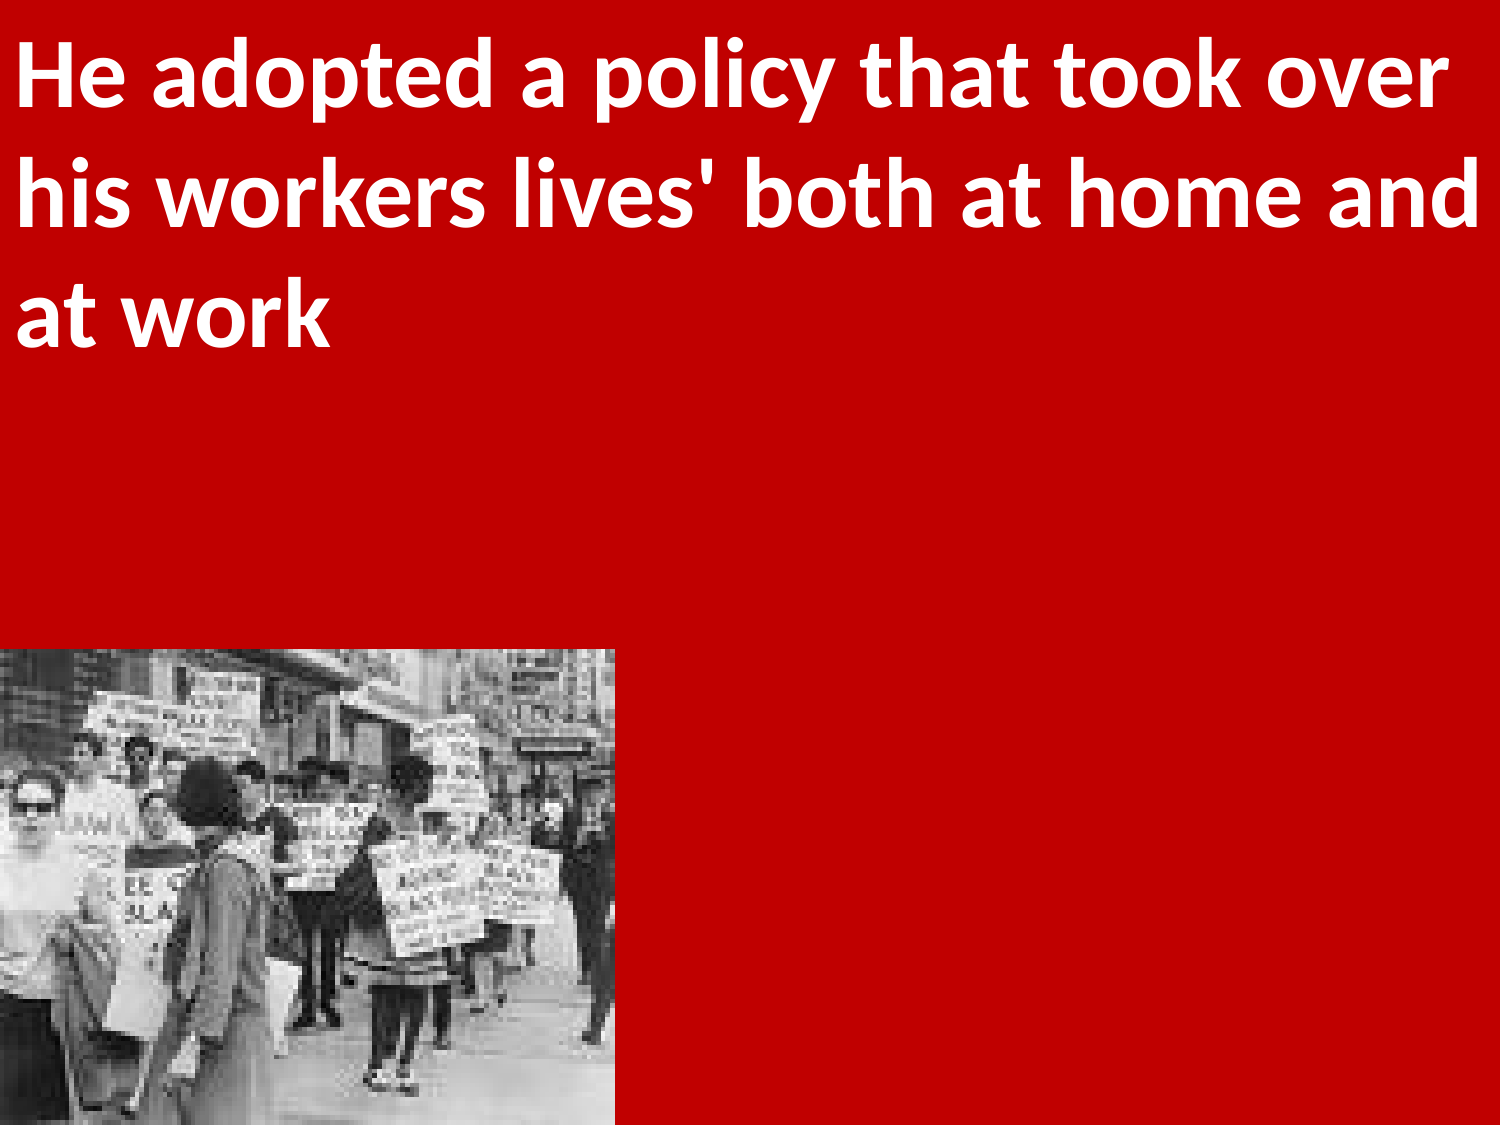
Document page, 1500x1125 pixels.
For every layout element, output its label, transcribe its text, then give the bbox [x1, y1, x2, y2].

picture [0, 649, 615, 1125]
text_box He adopted a policy that took over his workers lives' both at home and at work [0, 0, 1500, 375]
